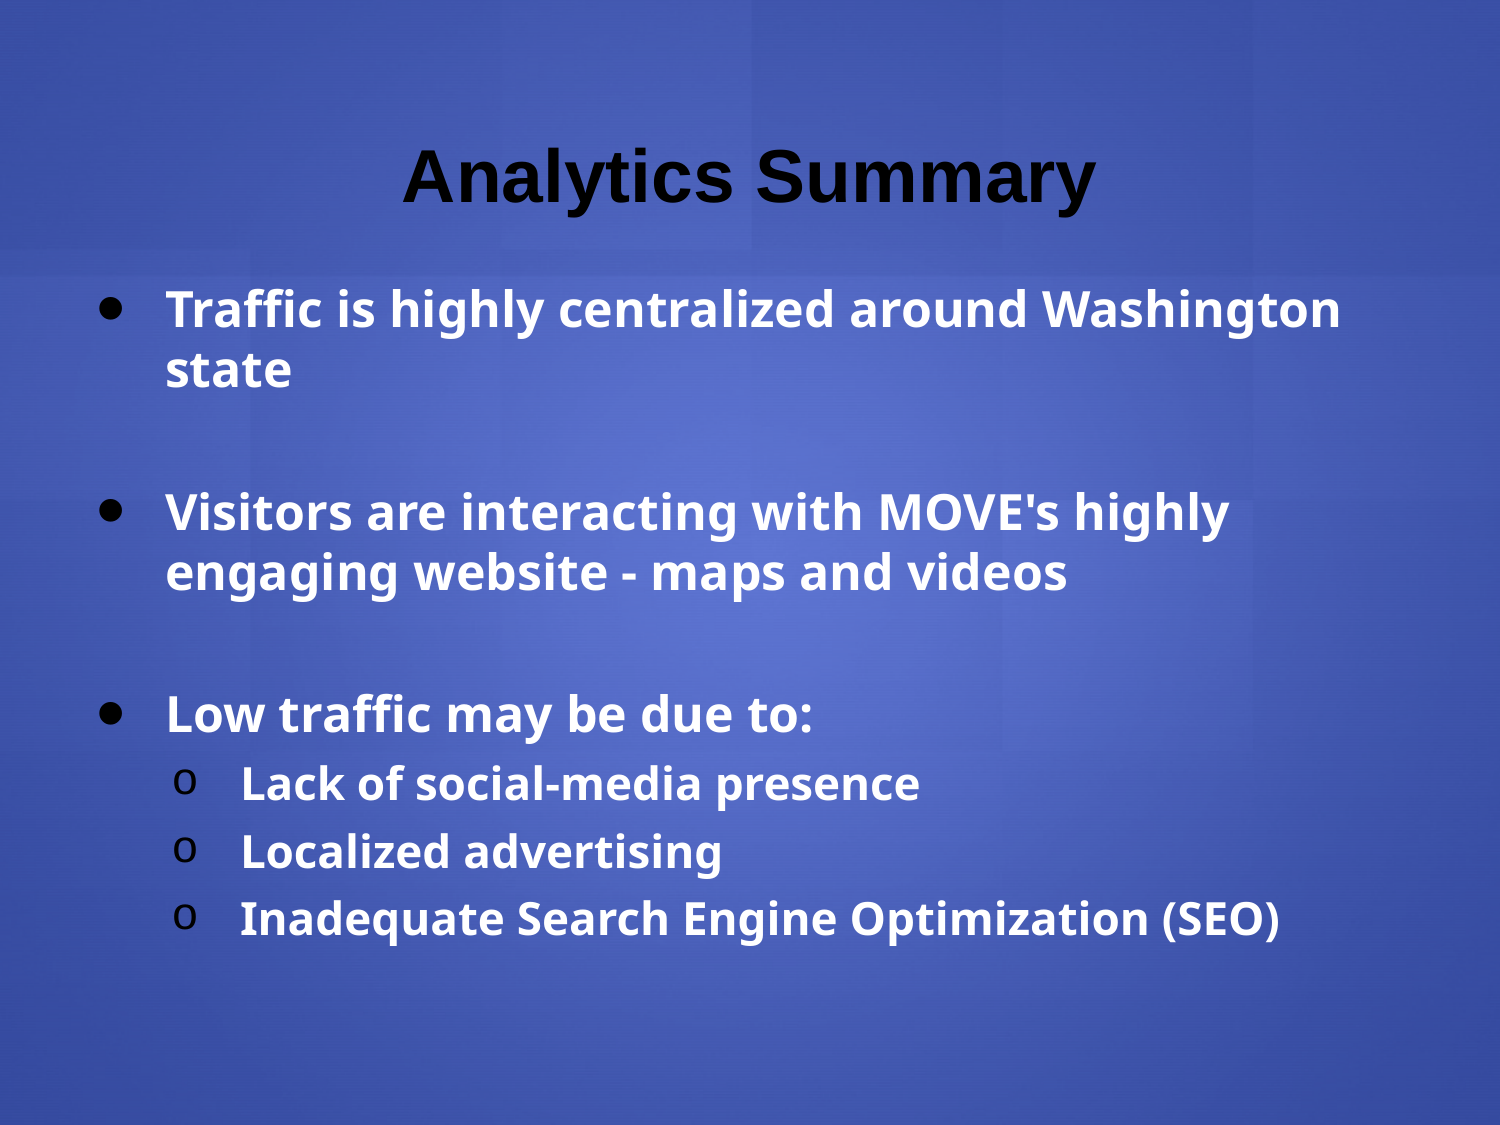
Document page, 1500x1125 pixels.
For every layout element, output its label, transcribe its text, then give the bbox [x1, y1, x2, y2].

list Traffic is highly centralized around Washington state Visitors are interacting with MOVE's highly engaging website - maps and videos Low traffic may be due to: Lack of social-media presence Localized advertising Inadequate Search Engine Optimization (SEO) [75, 262, 1425, 1101]
title Analytics Summary [75, 14, 1425, 233]
